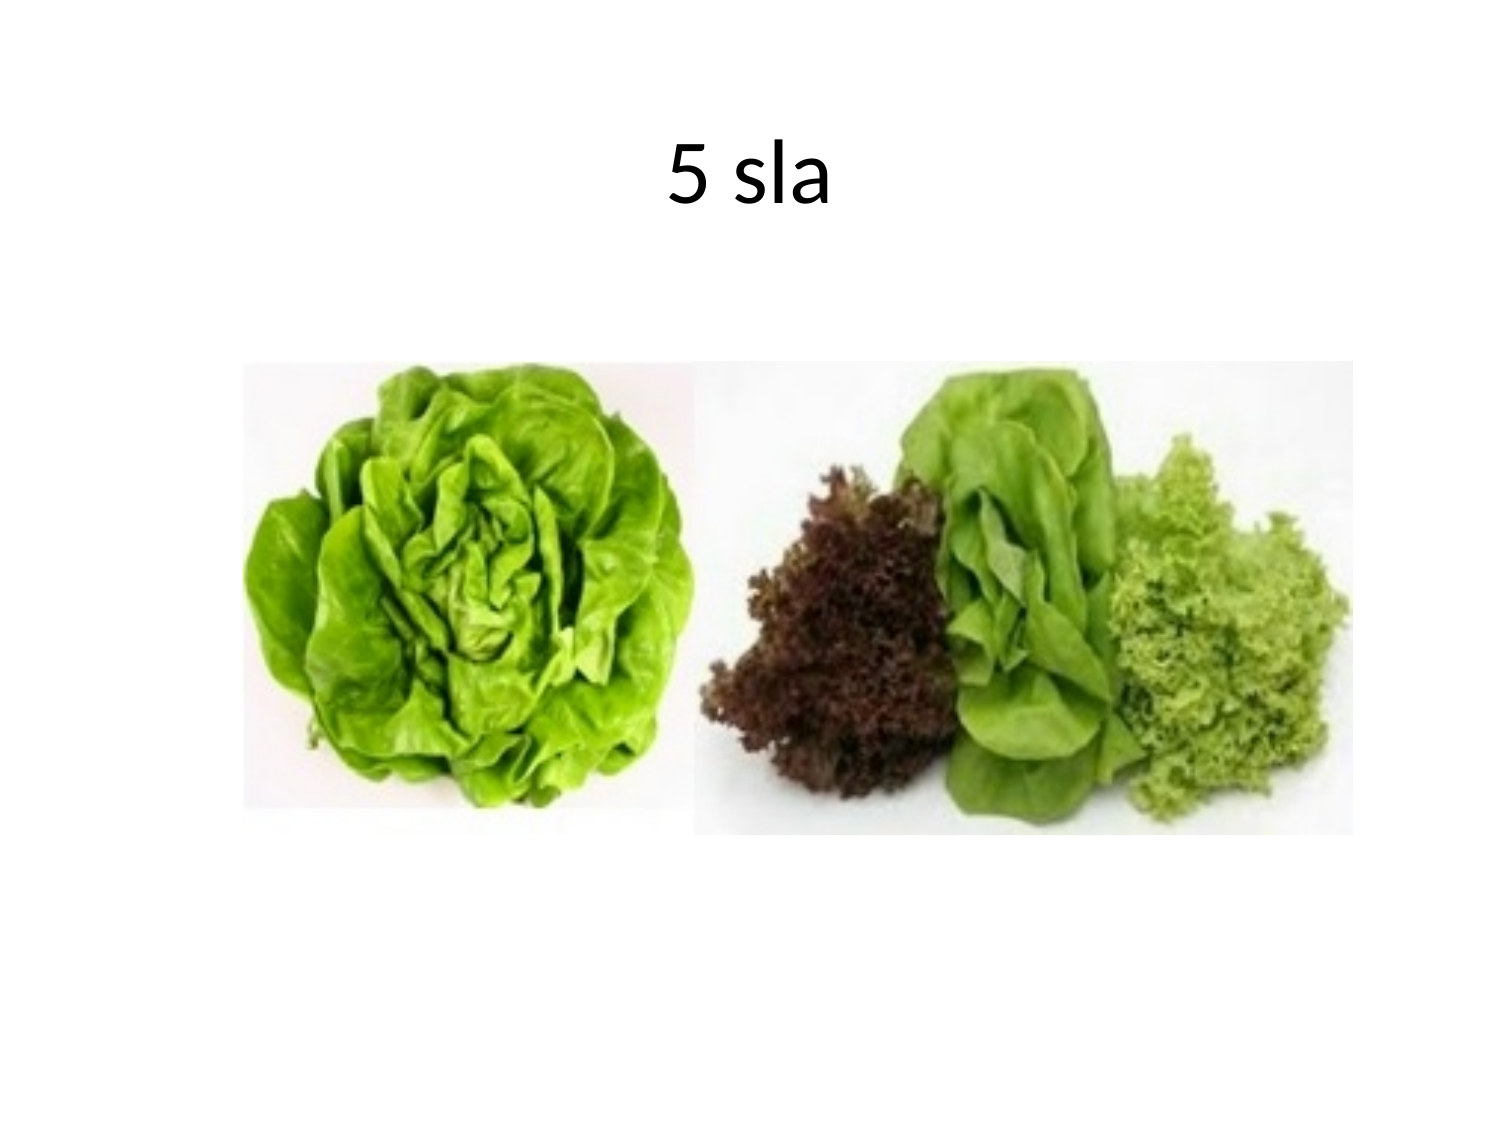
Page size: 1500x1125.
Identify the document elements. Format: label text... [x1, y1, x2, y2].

title 5 sla [112, 78, 1388, 256]
picture [241, 361, 1353, 835]
